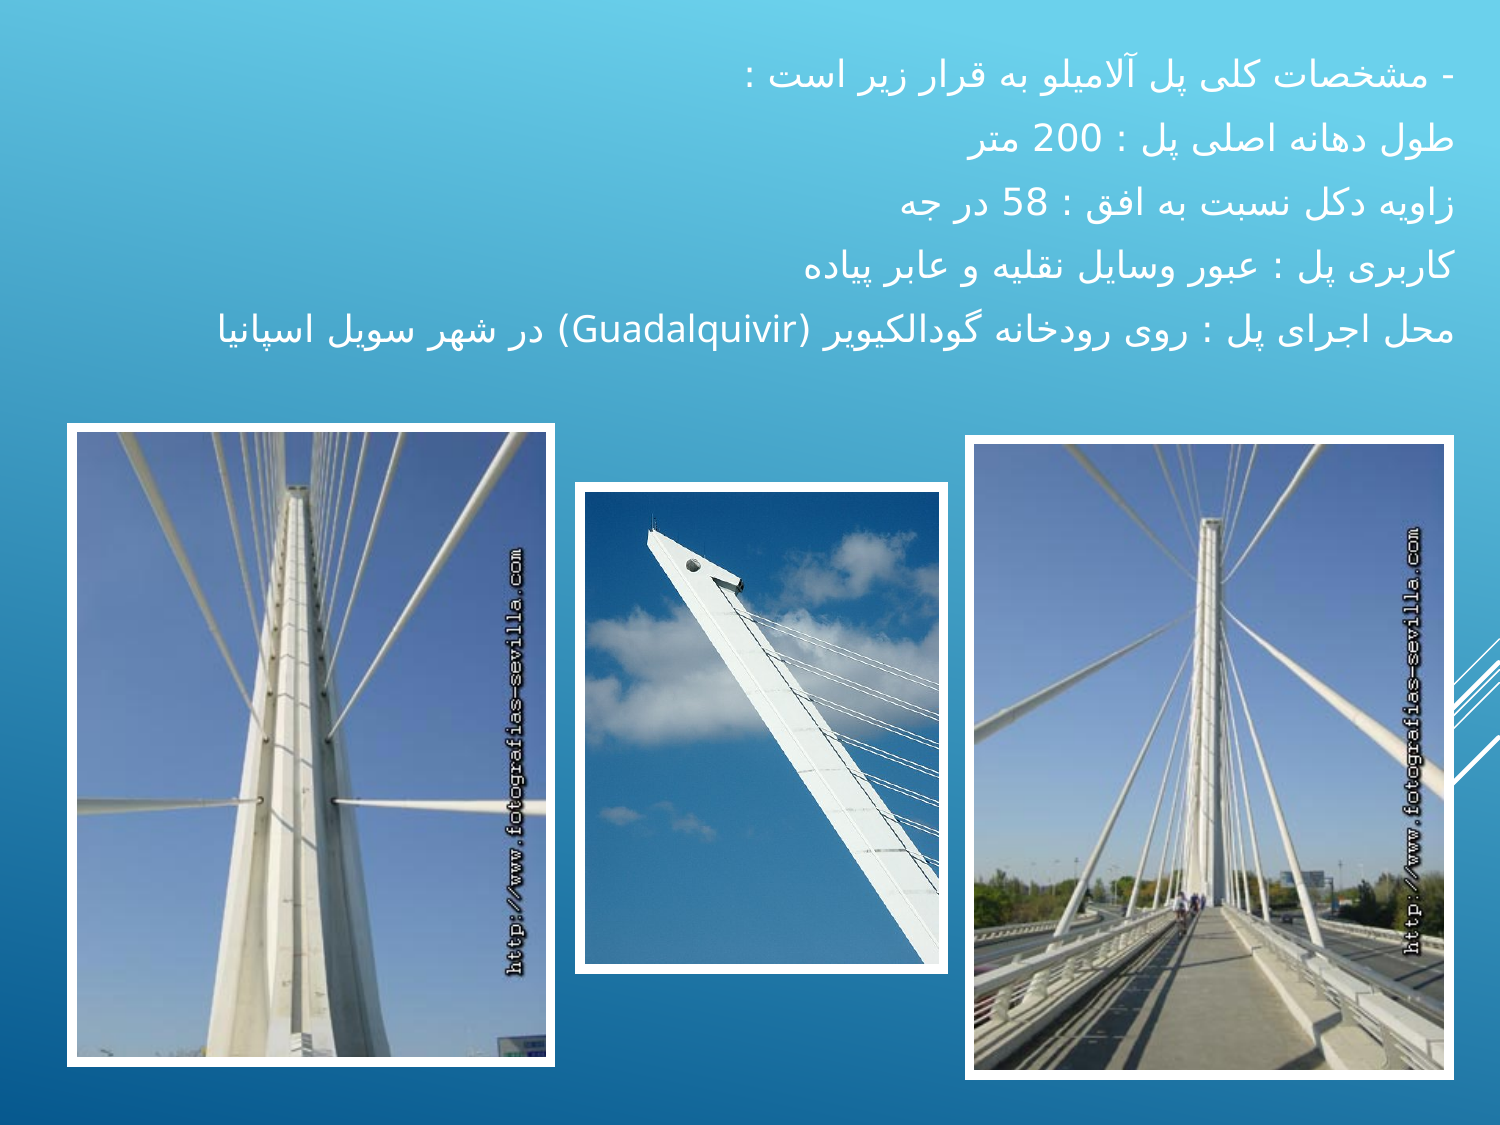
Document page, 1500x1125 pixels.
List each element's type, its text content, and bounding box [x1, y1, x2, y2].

picture [76, 432, 546, 1058]
text_box - مشخصات کلی پل آلامیلو به قرار زیر است : طول دهانه اصلی پل : 200 متر زاویه دکل نسبت به افق : 58 در جه کاربری پل : عبور وسایل نقلیه و عابر پیاده محل اجرای پل : روی رودخانه گودالکیویر (Guadalquivir) در شهر سویل اسپانیا [53, 42, 1471, 358]
picture [974, 444, 1445, 1071]
picture [584, 491, 940, 965]
